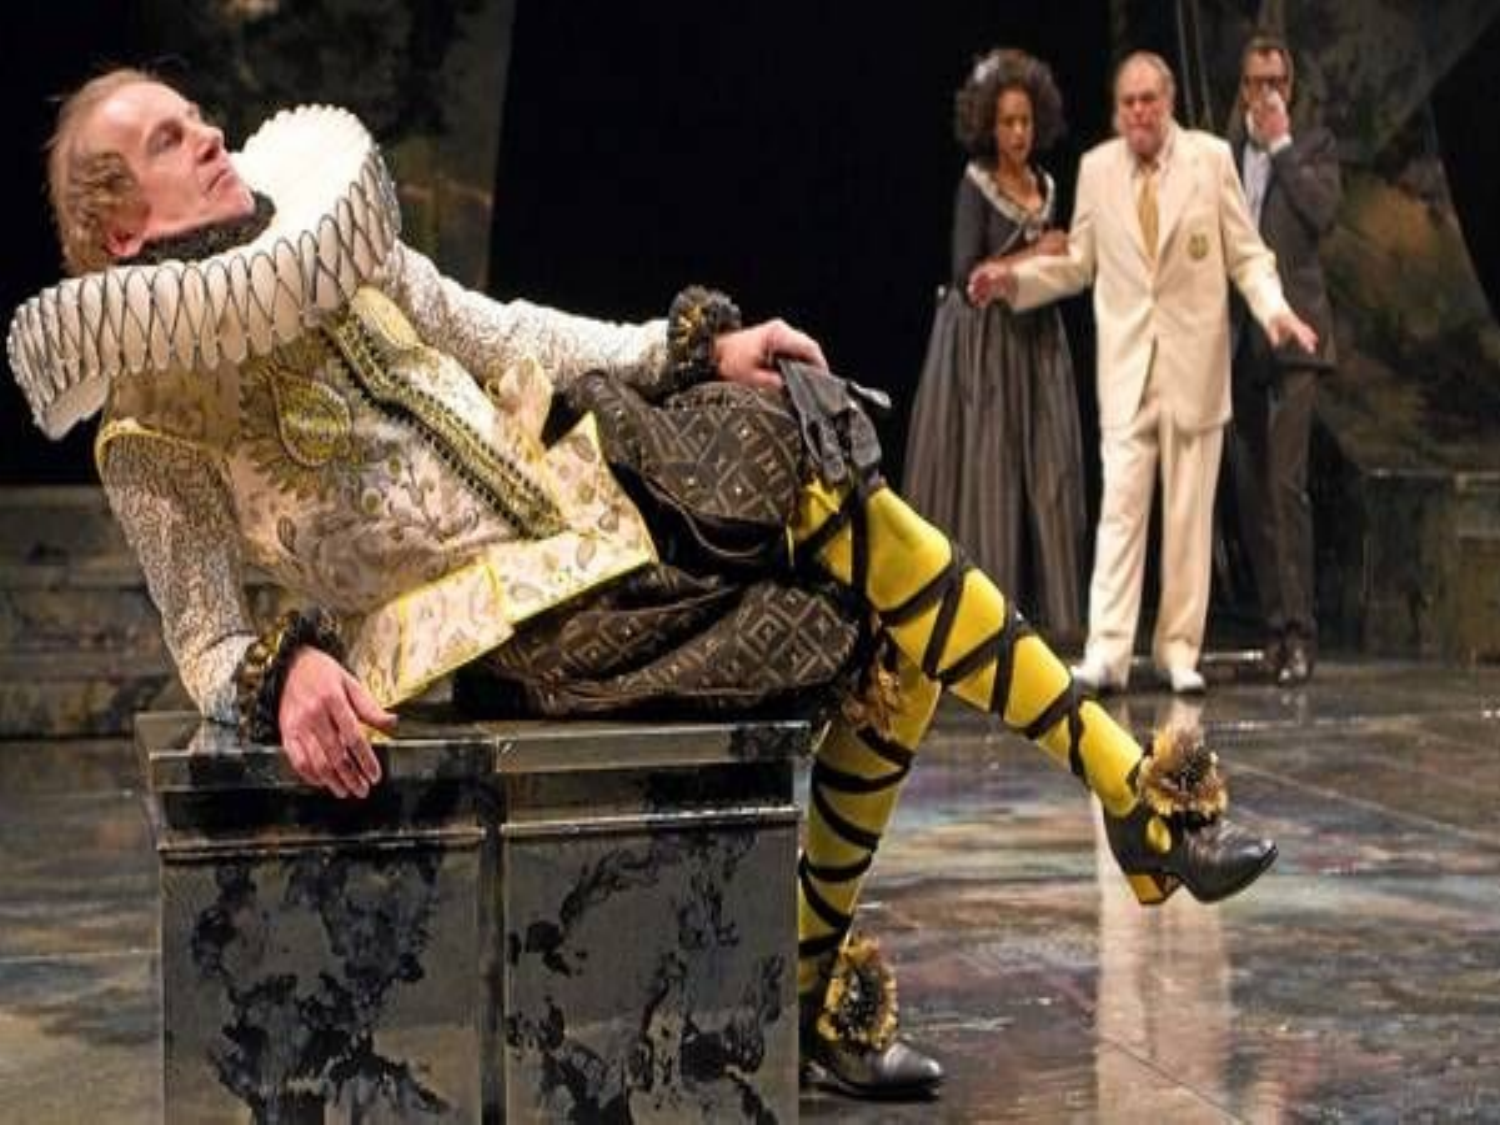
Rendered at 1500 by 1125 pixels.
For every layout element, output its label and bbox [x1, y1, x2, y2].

list [0, 0, 1500, 1125]
